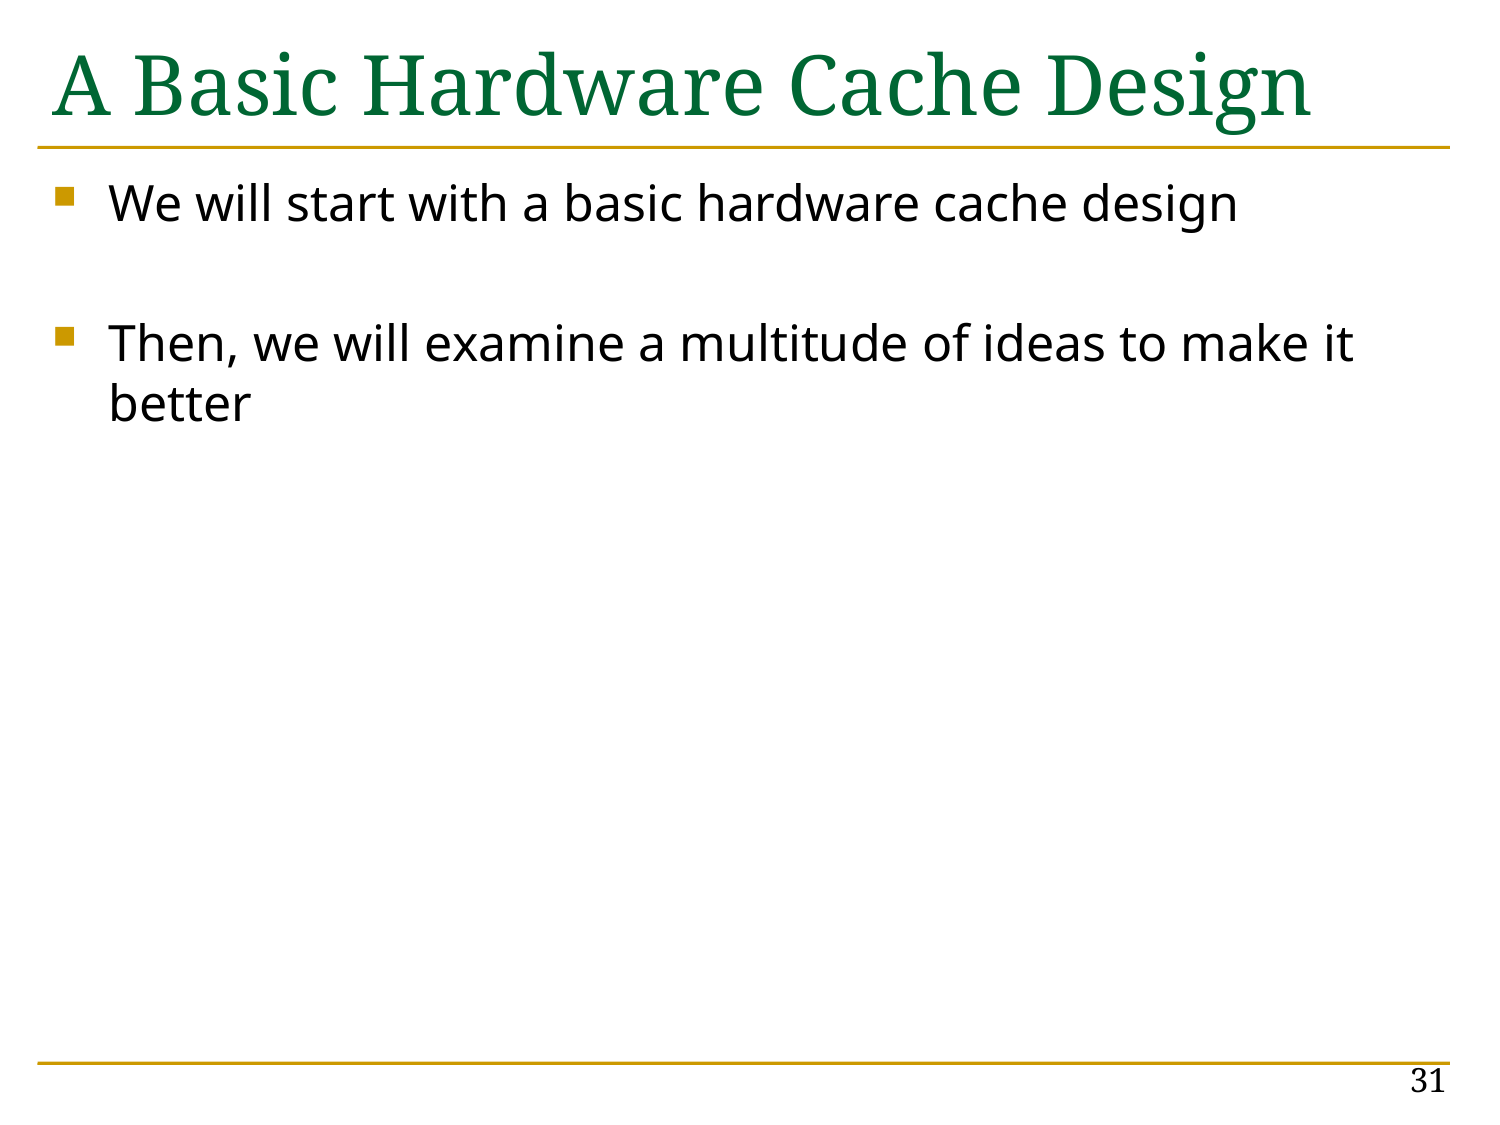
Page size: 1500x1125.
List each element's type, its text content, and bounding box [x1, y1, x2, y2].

title A Basic Hardware Cache Design [37, 24, 1450, 163]
list We will start with a basic hardware cache design Then, we will examine a multitude of ideas to make it better [37, 163, 1450, 1016]
slide_number 31 [1111, 1036, 1462, 1112]
